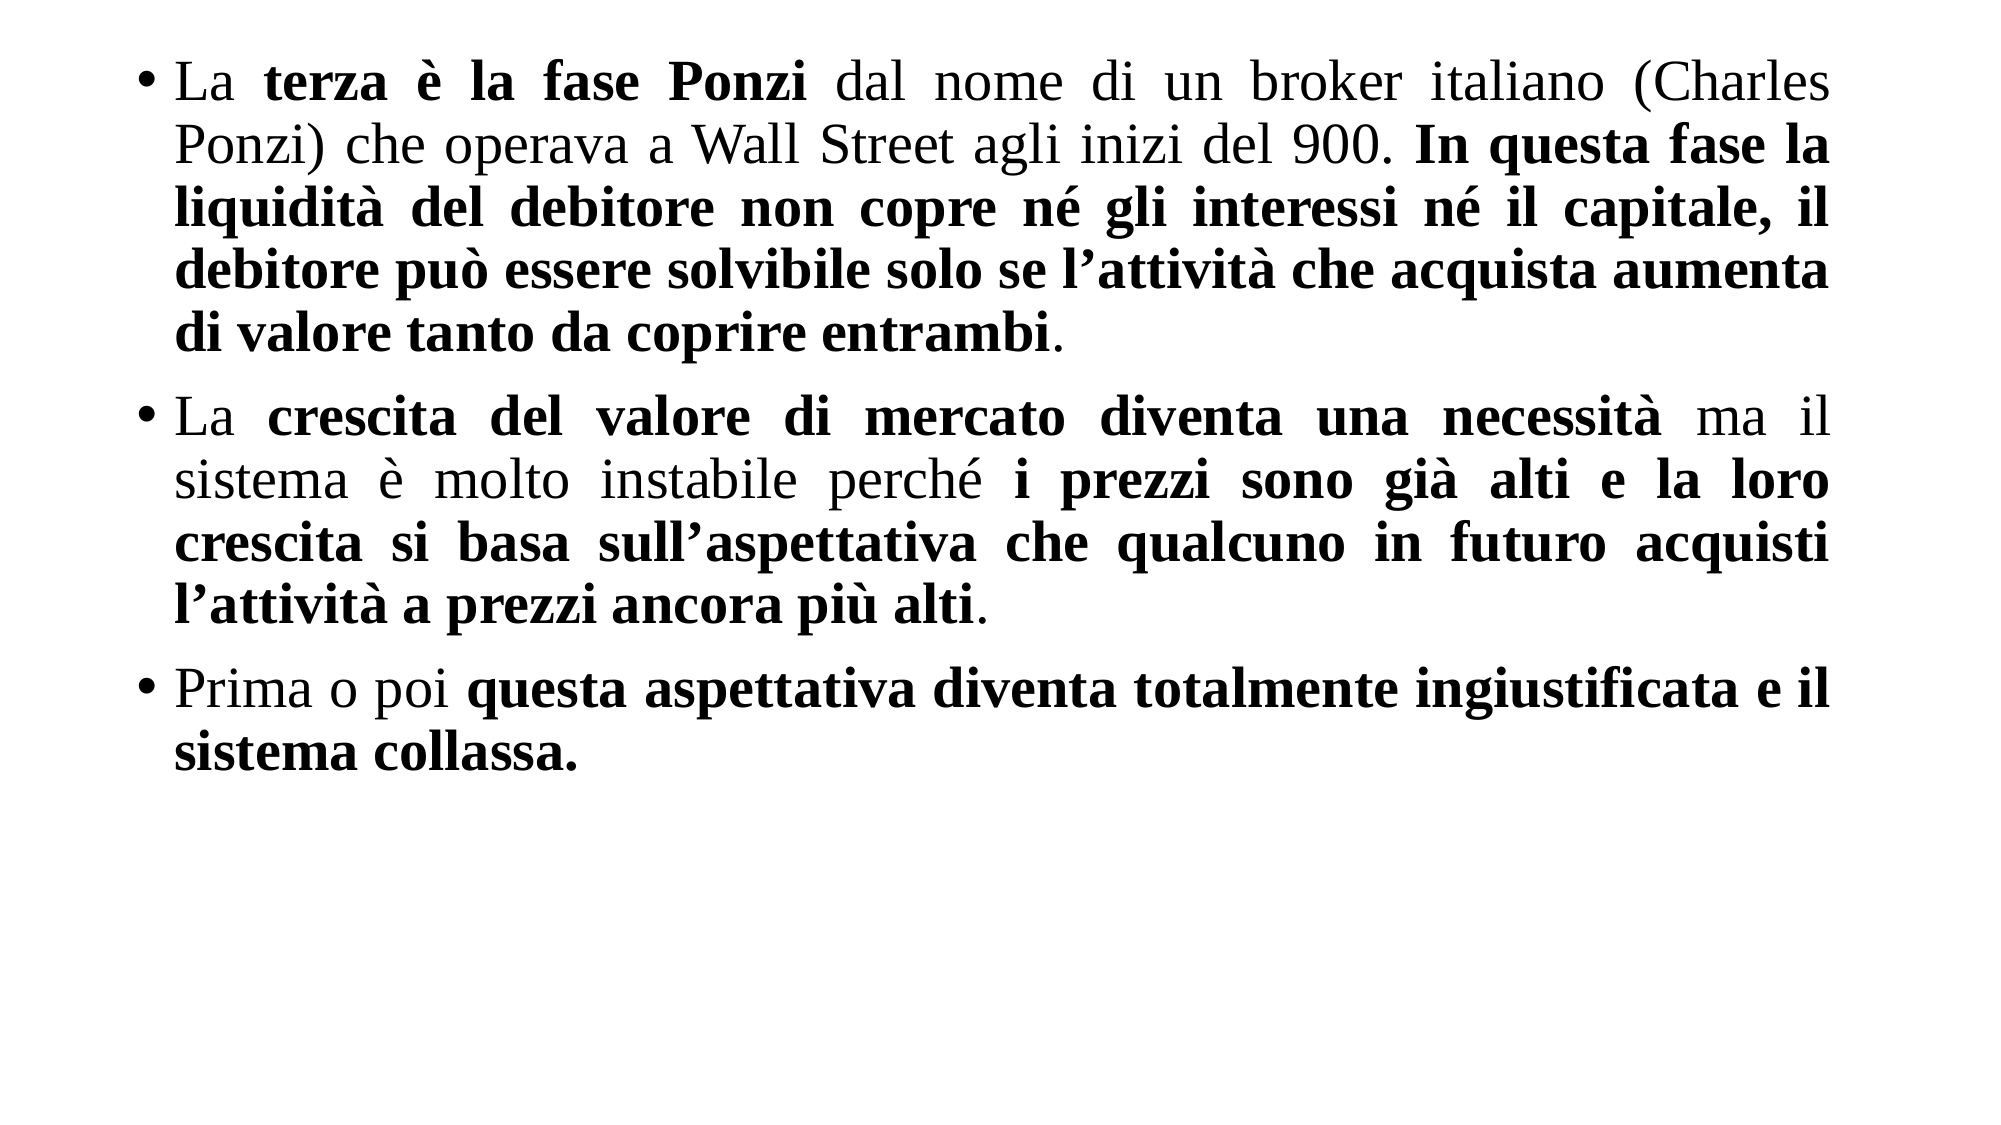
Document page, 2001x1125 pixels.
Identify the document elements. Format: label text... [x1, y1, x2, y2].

list La terza è la fase Ponzi dal nome di un broker italiano (Charles Ponzi) che operava a Wall Street agli inizi del 900. In questa fase la liquidità del debitore non copre né gli interessi né il capitale, il debitore può essere solvibile solo se l’attività che acquista aumenta di valore tanto da coprire entrambi. La crescita del valore di mercato diventa una necessità ma il sistema è molto instabile perché i prezzi sono già alti e la loro crescita si basa sull’aspettativa che qualcuno in futuro acquisti l’attività a prezzi ancora più alti. Prima o poi questa aspettativa diventa totalmente ingiustificata e il sistema collassa. [121, 42, 1847, 1004]
